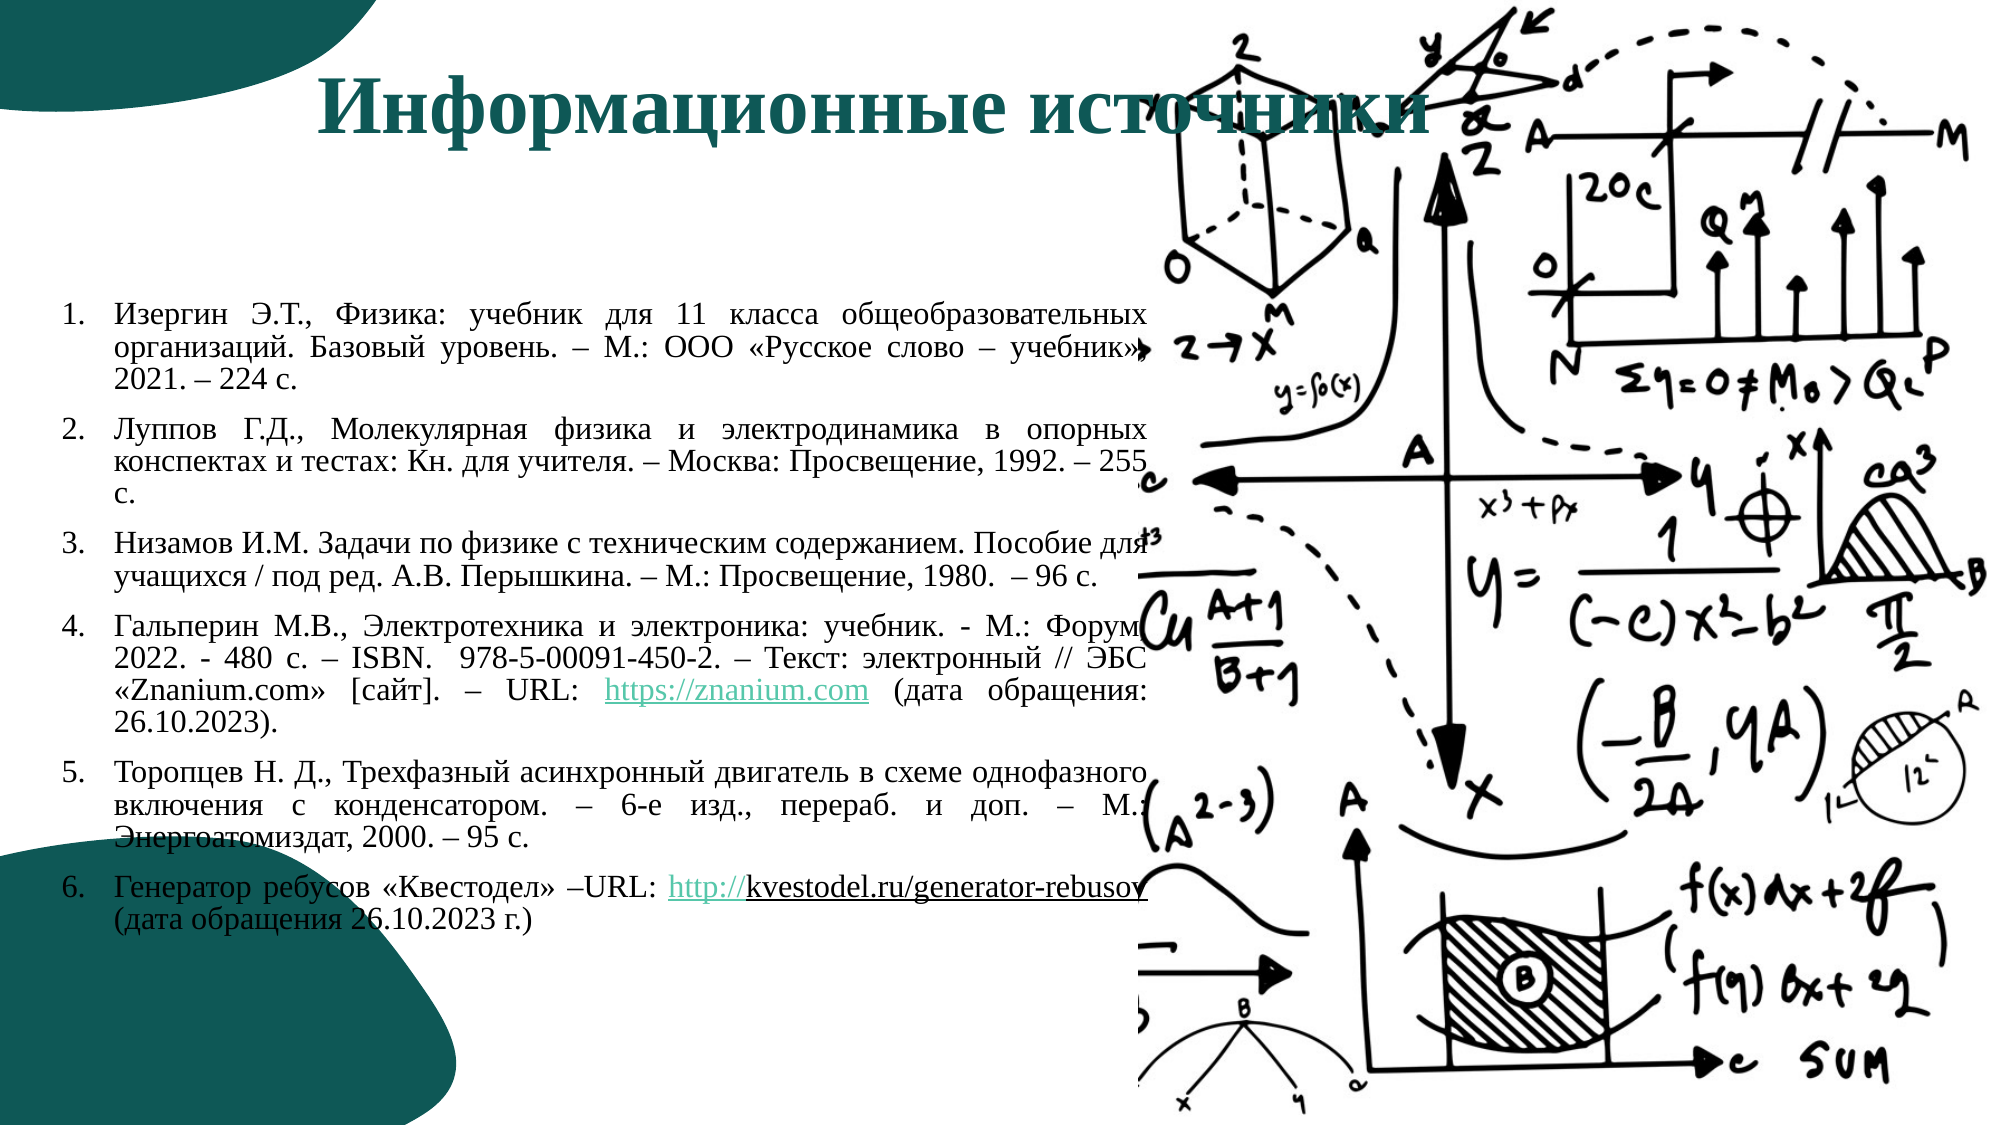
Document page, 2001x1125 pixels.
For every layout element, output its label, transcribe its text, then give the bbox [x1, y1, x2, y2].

list Изергин Э.Т., Физика: учебник для 11 класса общеобразовательных организаций. Базовый уровень. – М.: ООО «Русское слово – учебник», 2021. – 224 с. Луппов Г.Д., Молекулярная физика и электродинамика в опорных конспектах и тестах: Кн. для учителя. – Москва: Просвещение, 1992. – 255 с. Низамов И.М. Задачи по физике с техническим содержанием. Пособие для учащихся / под ред. А.В. Перышкина. – М.: Просвещение, 1980. – 96 с. Гальперин М.В., Электротехника и электроника: учебник. - М.: Форум, 2022. - 480 c. – ISBN. 978-5-00091-450-2. – Текст: электронный // ЭБС «Znanium.com» [сайт]. – URL: https://znanium.com (дата обращения: 26.10.2023). Торопцев Н. Д., Трехфазный асинхронный двигатель в схеме однофазного включения с конденсатором. – 6-е изд., перераб. и доп. – М.: Энергоатомиздат, 2000. – 95 с. Генератор ребусов «Квестодел» –URL: http://kvestodel.ru/generator-rebusov (дата обращения 26.10.2023 г.) [46, 237, 1164, 952]
picture [1138, 0, 2000, 1125]
title Информационные источники [302, 0, 1492, 218]
